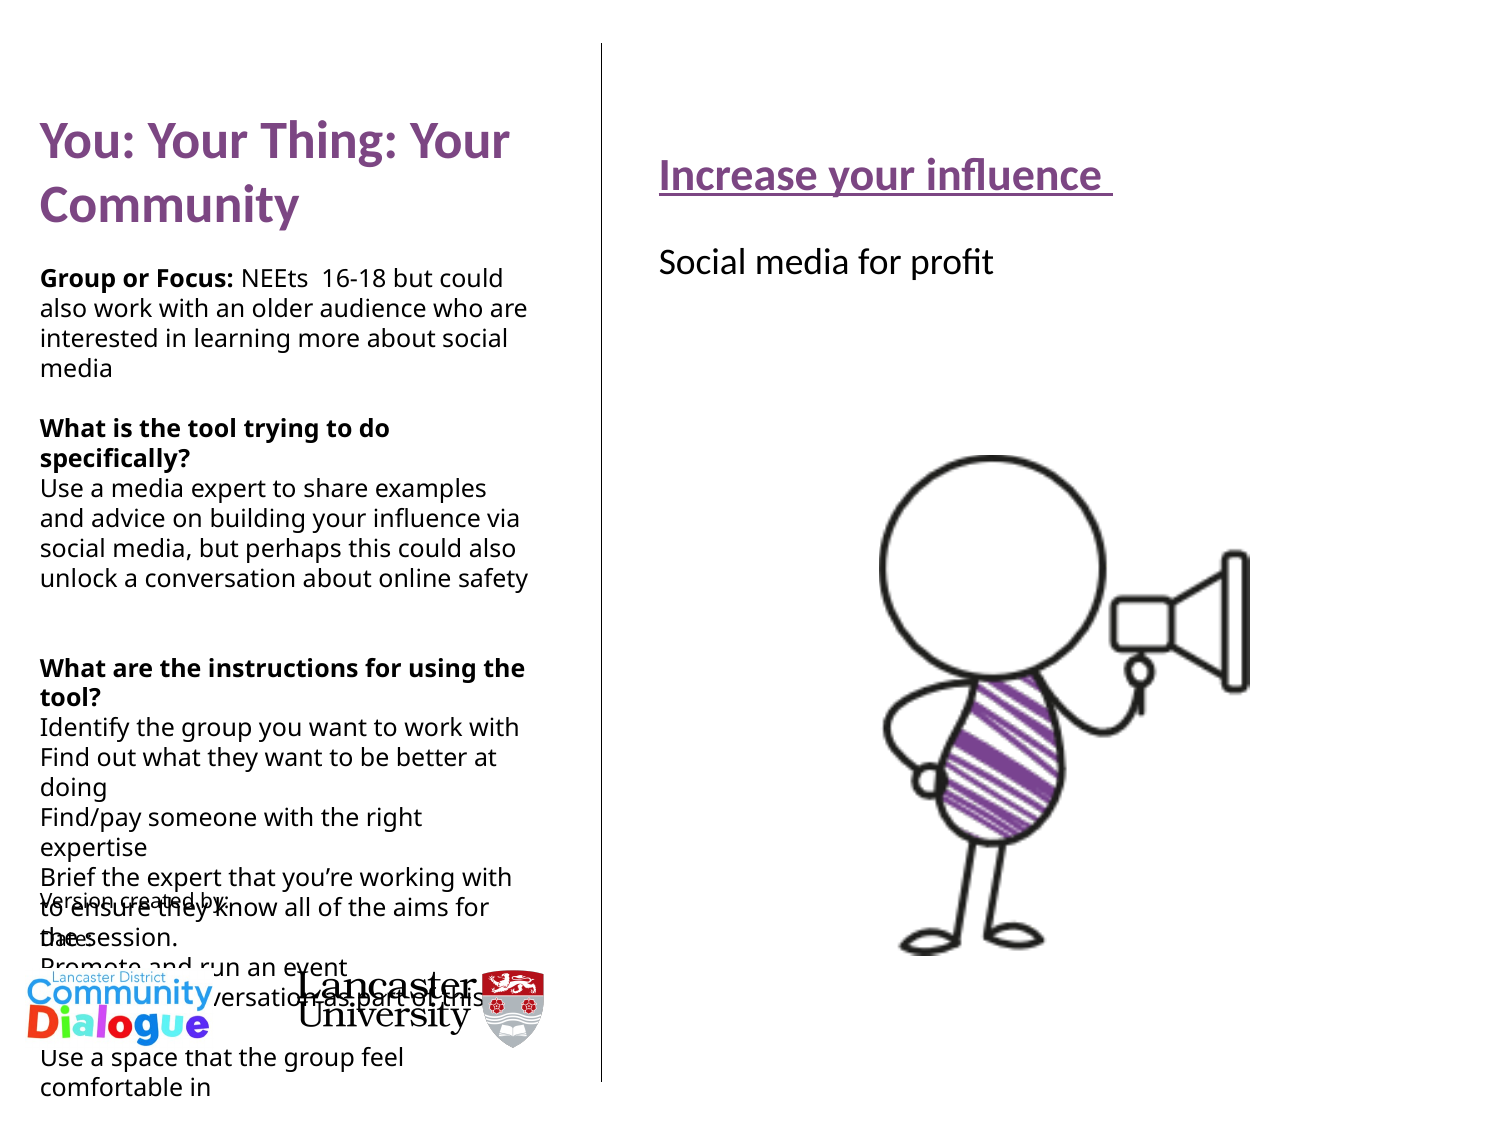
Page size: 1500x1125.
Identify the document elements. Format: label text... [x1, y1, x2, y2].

picture [879, 455, 1250, 956]
text_box Increase your influence [643, 136, 1164, 206]
text_box Social media for profit [643, 206, 1460, 290]
text_box Group or Focus: NEEts 16-18 but could also work with an older audience who are interested in learning more about social media What is the tool trying to do specifically? Use a media expert to share examples and advice on building your influence via social media, but perhaps this could also unlock a conversation about online safety What are the instructions for using the tool? Identify the group you want to work with Find out what they want to be better at doing Find/pay someone with the right expertise Brief the expert that you’re working with to ensure they know all of the aims for the session. Promote and run an event Have your conversation as part of this event Use a space that the group feel comfortable in [25, 1050, 546, 1125]
text_box You: Your Thing: Your Community [25, 96, 570, 241]
text_box Version created by: Date: [25, 867, 546, 959]
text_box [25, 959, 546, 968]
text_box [25, 968, 546, 1050]
text_box Group or Focus: NEEts 16-18 but could also work with an older audience who are interested in learning more about social media What is the tool trying to do specifically? Use a media expert to share examples and advice on building your influence via social media, but perhaps this could also unlock a conversation about online safety What are the instructions for using the tool? Identify the group you want to work with Find out what they want to be better at doing Find/pay someone with the right expertise Brief the expert that you’re working with to ensure they know all of the aims for the session. Promote and run an event Have your conversation as part of this event Use a space that the group feel comfortable in [25, 255, 546, 867]
